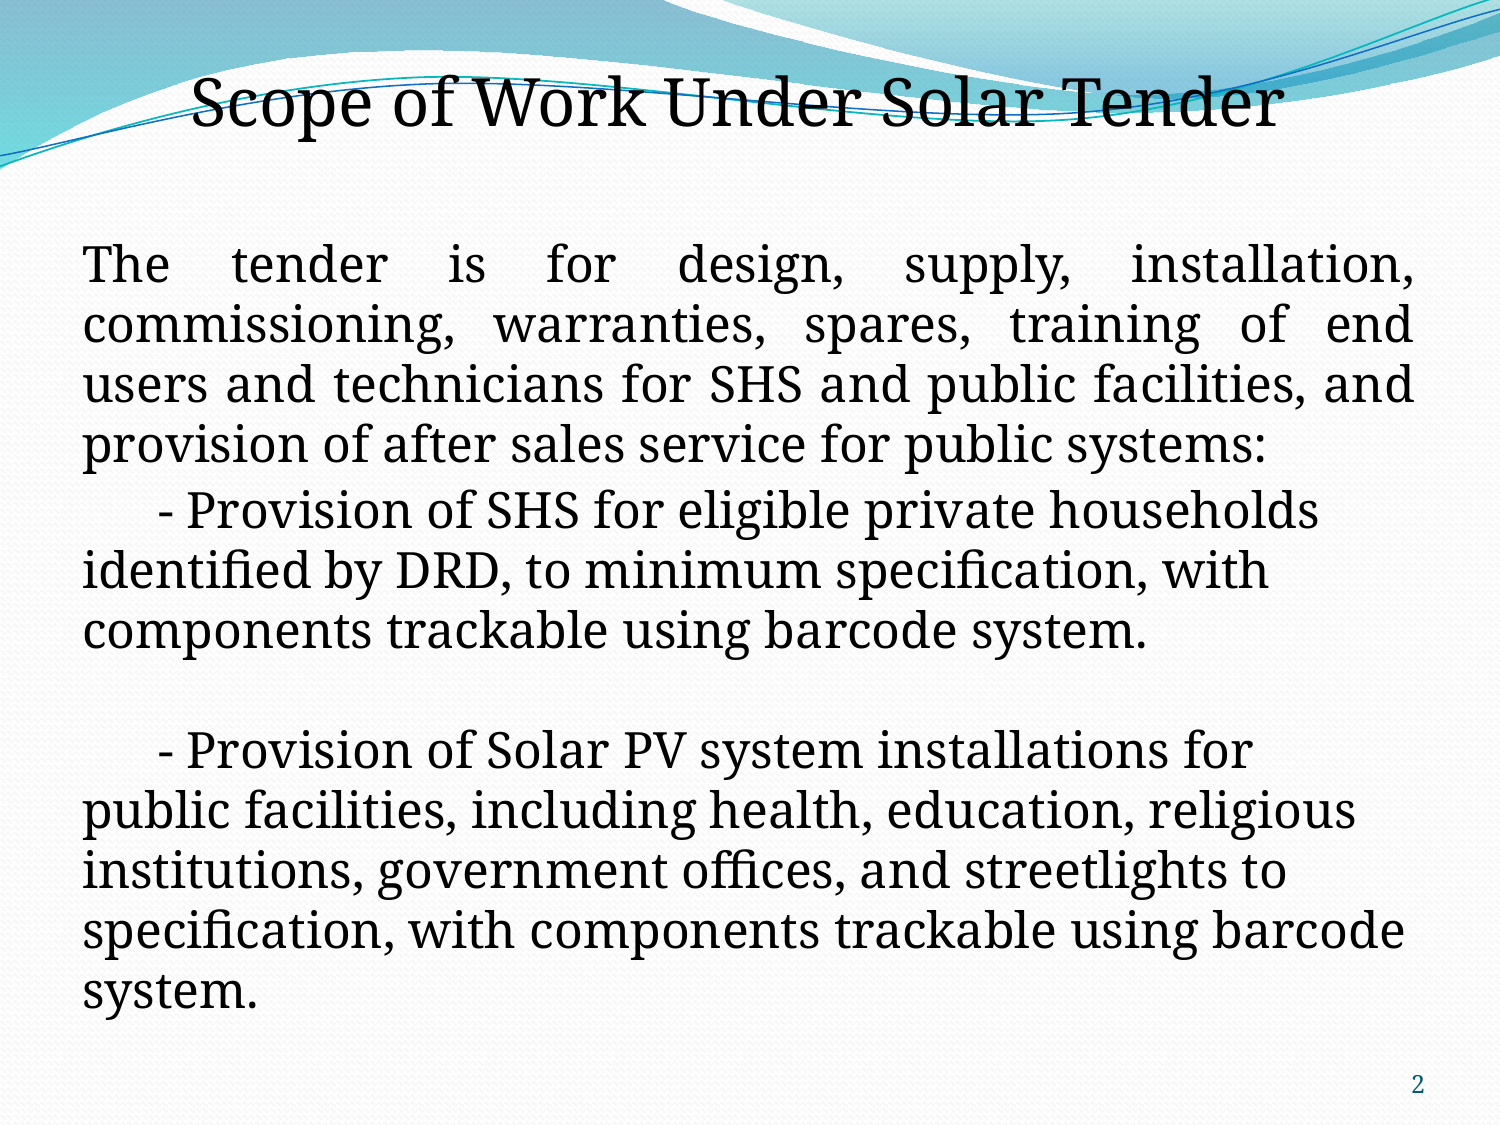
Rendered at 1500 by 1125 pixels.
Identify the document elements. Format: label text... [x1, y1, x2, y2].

text_box Scope of Work Under Solar Tender [24, 12, 1475, 244]
text_box The tender is for design, supply, installation, commissioning, warranties, spares, training of end users and technicians for SHS and public facilities, and provision of after sales service for public systems: - Provision of SHS for eligible private households identified by DRD, to minimum specification, with components trackable using barcode system. - Provision of Solar PV system installations for public facilities, including health, education, religious institutions, government offices, and streetlights to specification, with components trackable using barcode system. [67, 224, 1430, 1125]
